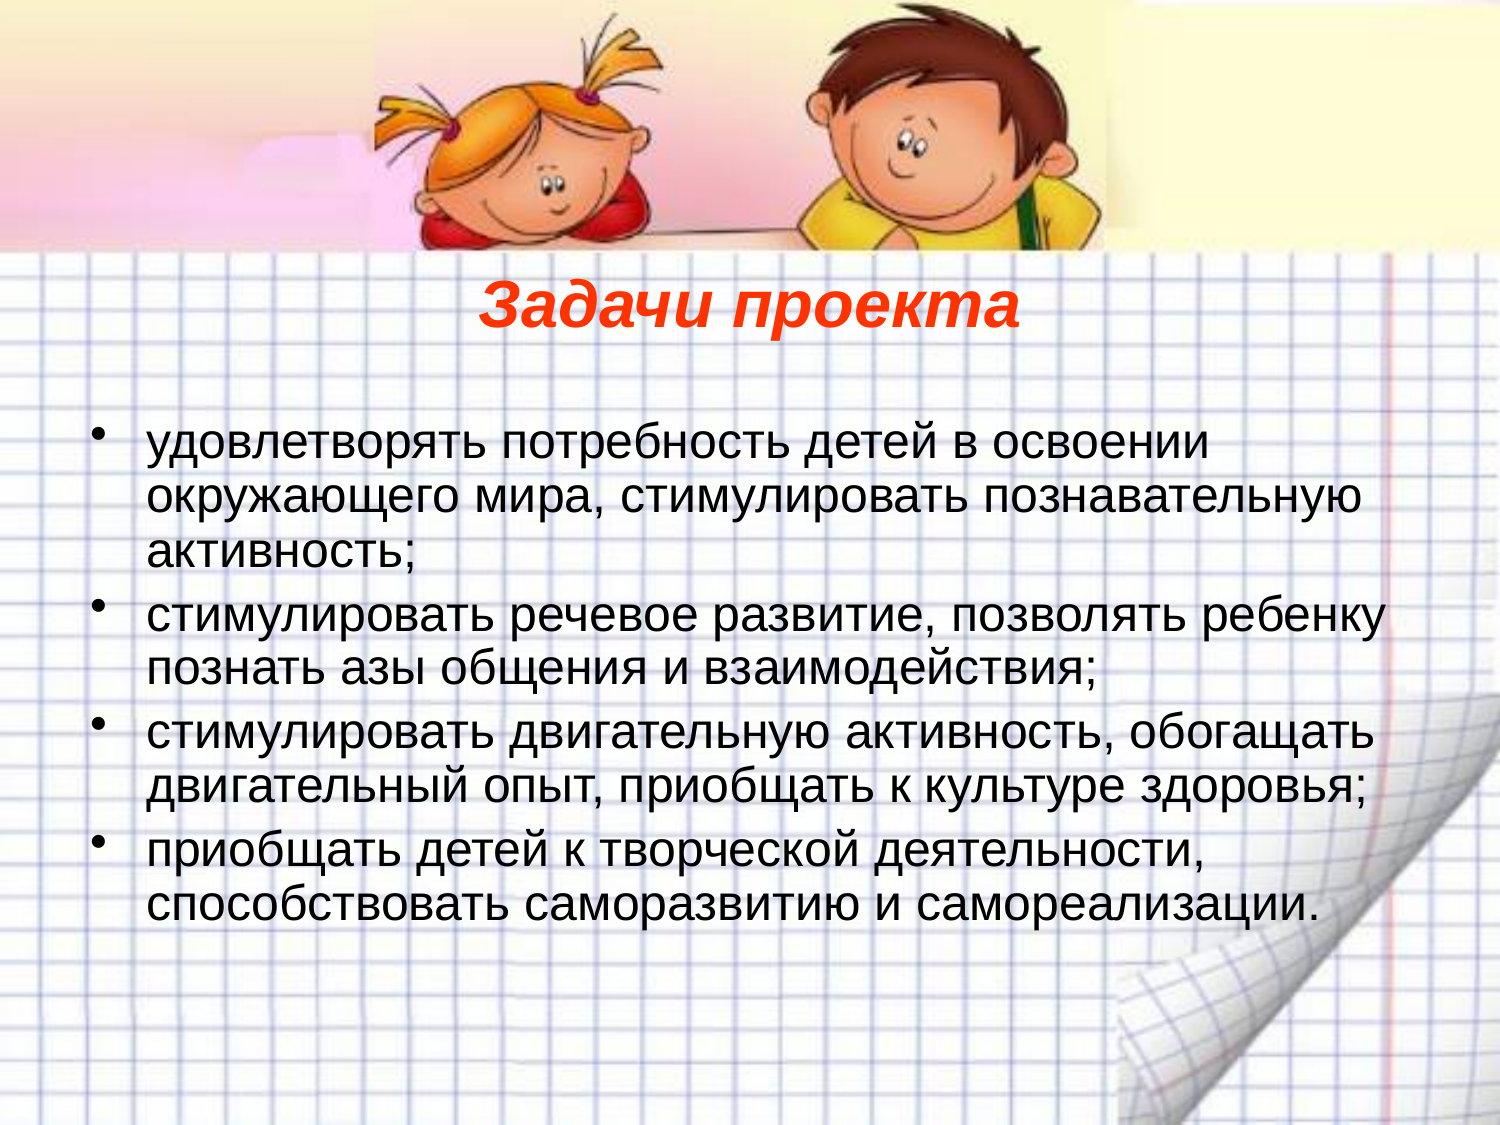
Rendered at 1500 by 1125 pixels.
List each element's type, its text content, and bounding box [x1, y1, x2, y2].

list Задачи проекта удовлетворять потребность детей в освоении окружающего мира, стимулировать познавательную активность; стимулировать речевое развитие, позволять ребенку познать азы общения и взаимодействия; стимулировать двигательную активность, обогащать двигательный опыт, приобщать к культуре здоровья; приобщать детей к творческой деятельности, способствовать саморазвитию и самореализации. [74, 262, 1426, 1006]
picture [0, 0, 1500, 1125]
